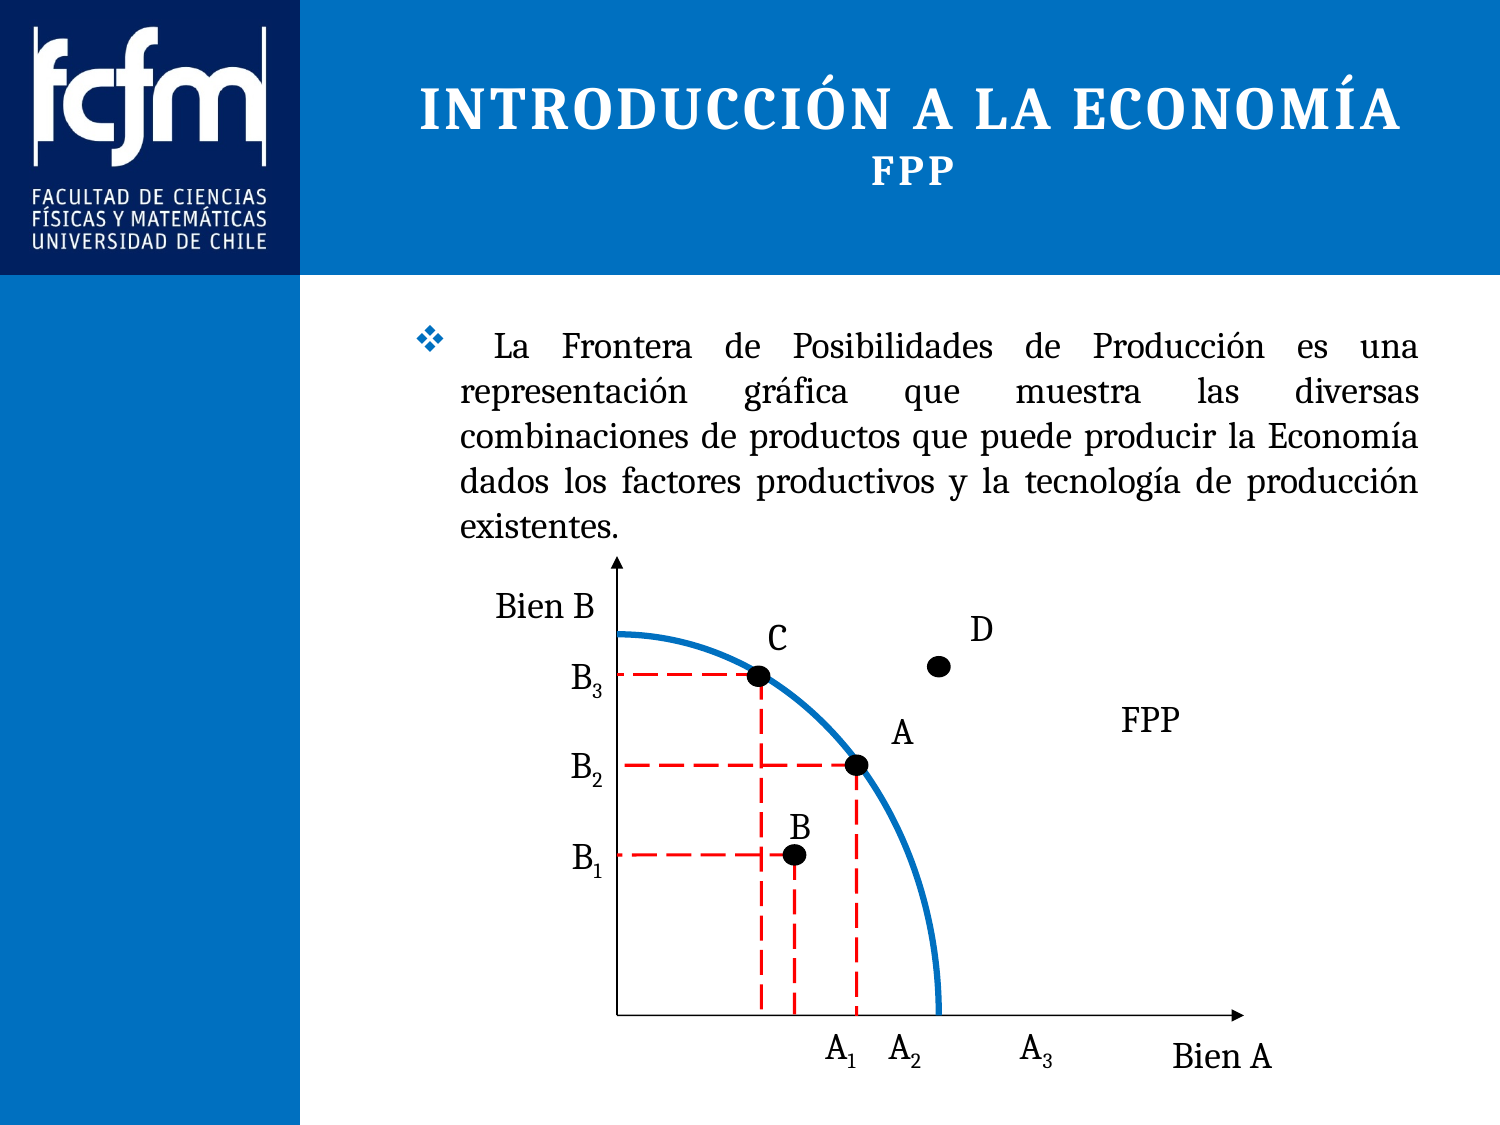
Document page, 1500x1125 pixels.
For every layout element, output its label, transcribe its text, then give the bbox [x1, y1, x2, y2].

text_box Bien B [472, 574, 617, 634]
picture [29, 18, 272, 254]
text_box [610, 556, 624, 589]
title Introducción a la economía FPP [399, 37, 1425, 225]
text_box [544, 595, 1295, 1085]
text_box La Frontera de Posibilidades de Producción es una representación gráfica que muestra las diversas combinaciones de productos que puede producir la Economía dados los factores productivos y la tecnología de producción existentes. [398, 313, 1436, 554]
